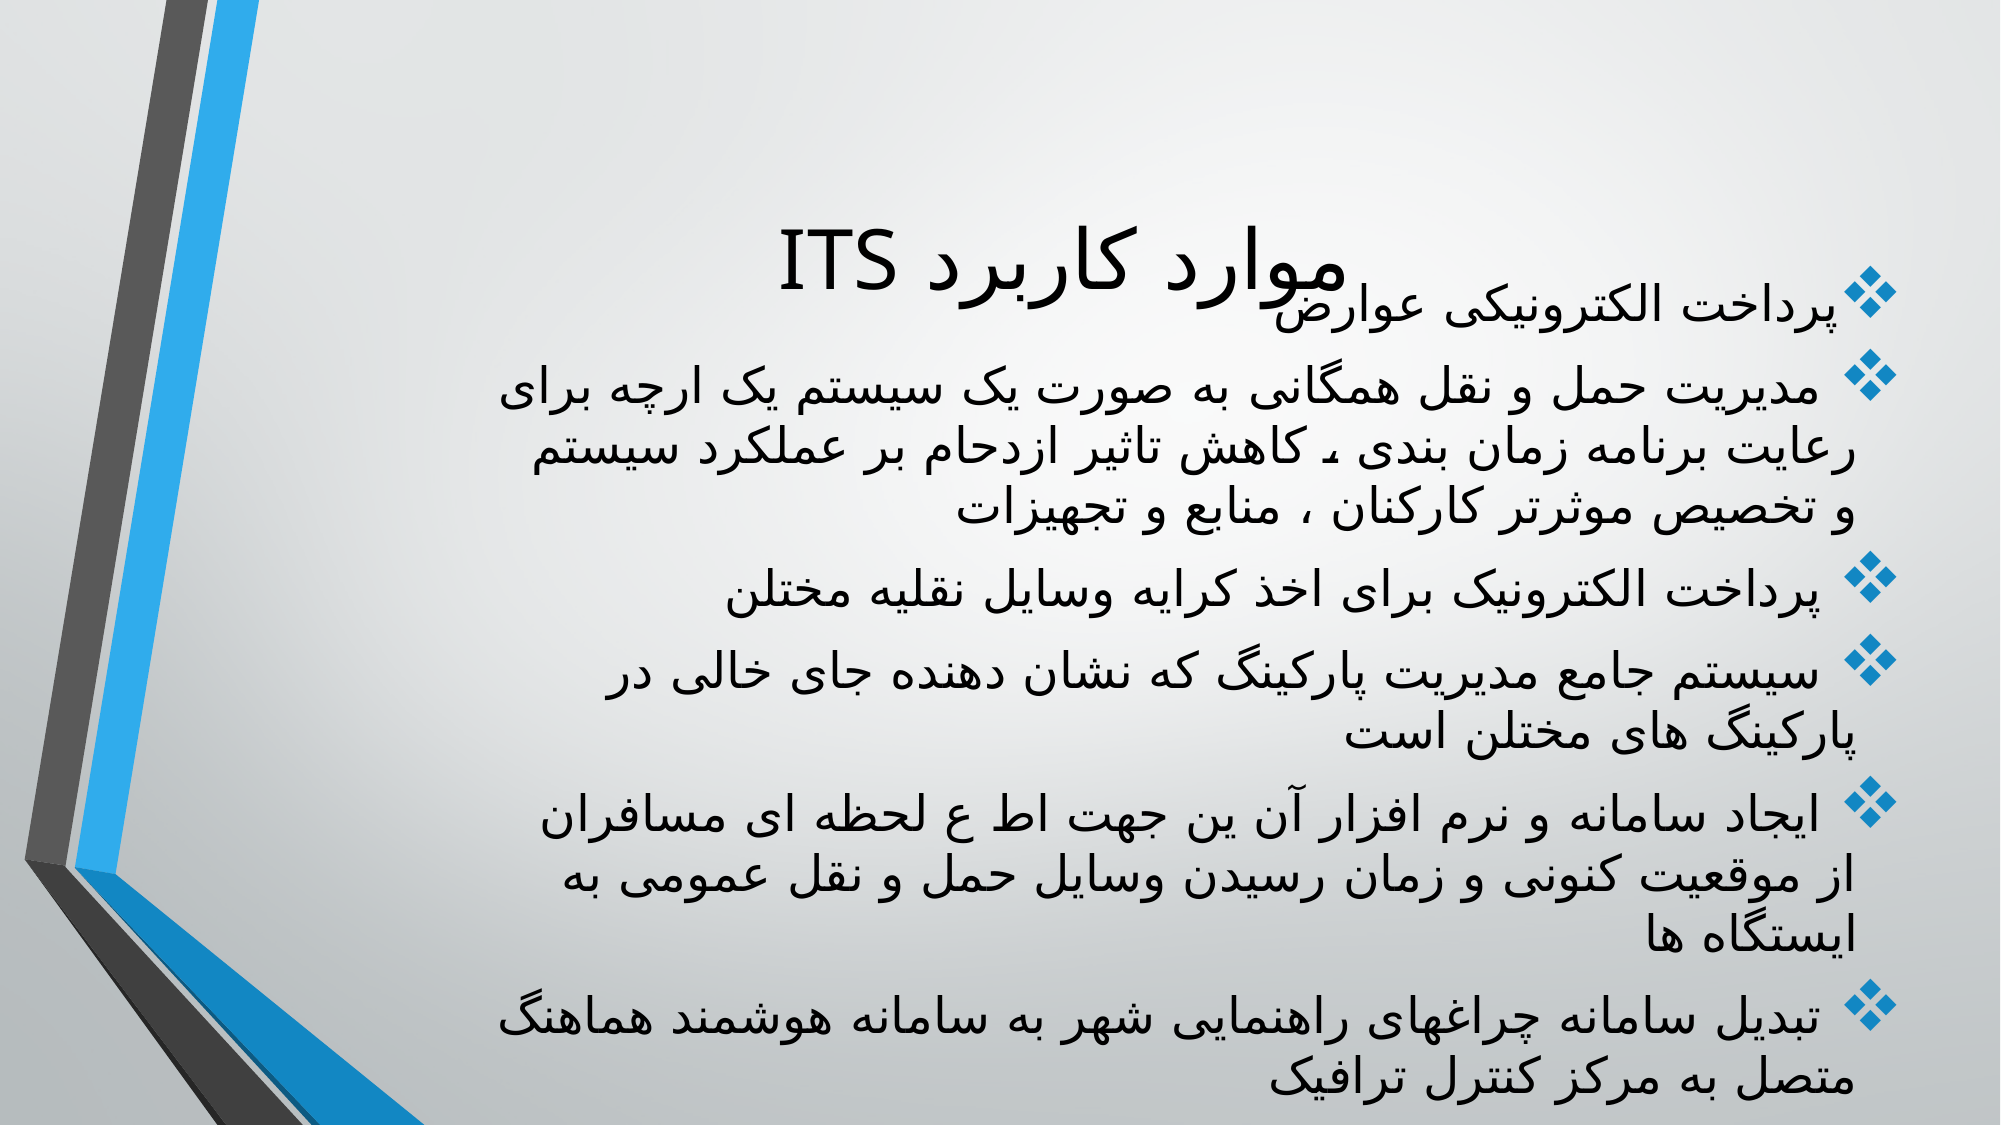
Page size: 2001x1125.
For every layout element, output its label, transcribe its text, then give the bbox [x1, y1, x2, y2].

list پرداخت الکترونیکی عوارض مدیریت حمل و نقل همگانی به صورت یک سیستم یک ارچه برای رعایت برنامه زمان بندی ، کاهش تاثیر ازدحام بر عملکرد سیستم و تخصیص موثرتر کارکنان ، منابع و تجهیزات پرداخت الکترونیک برای اخذ کرایه وسایل نقلیه مختلن سیستم جامع مدیریت پارکینگ که نشان دهنده جای خالی در پارکینگ های مختلن است ایجاد سامانه و نرم افزار آن ین جهت اط ع لحظه ای مسافران از موقعیت کنونی و زمان رسیدن وسایل حمل و نقل عمومی به ایستگاه ها تبدیل سامانه چراغهای راهنمایی شهر به سامانه هوشمند هماهنگ متصل به مرکز کنترل ترافیک [481, 376, 1920, 999]
title موارد کاربرد ITS [243, 112, 1887, 400]
